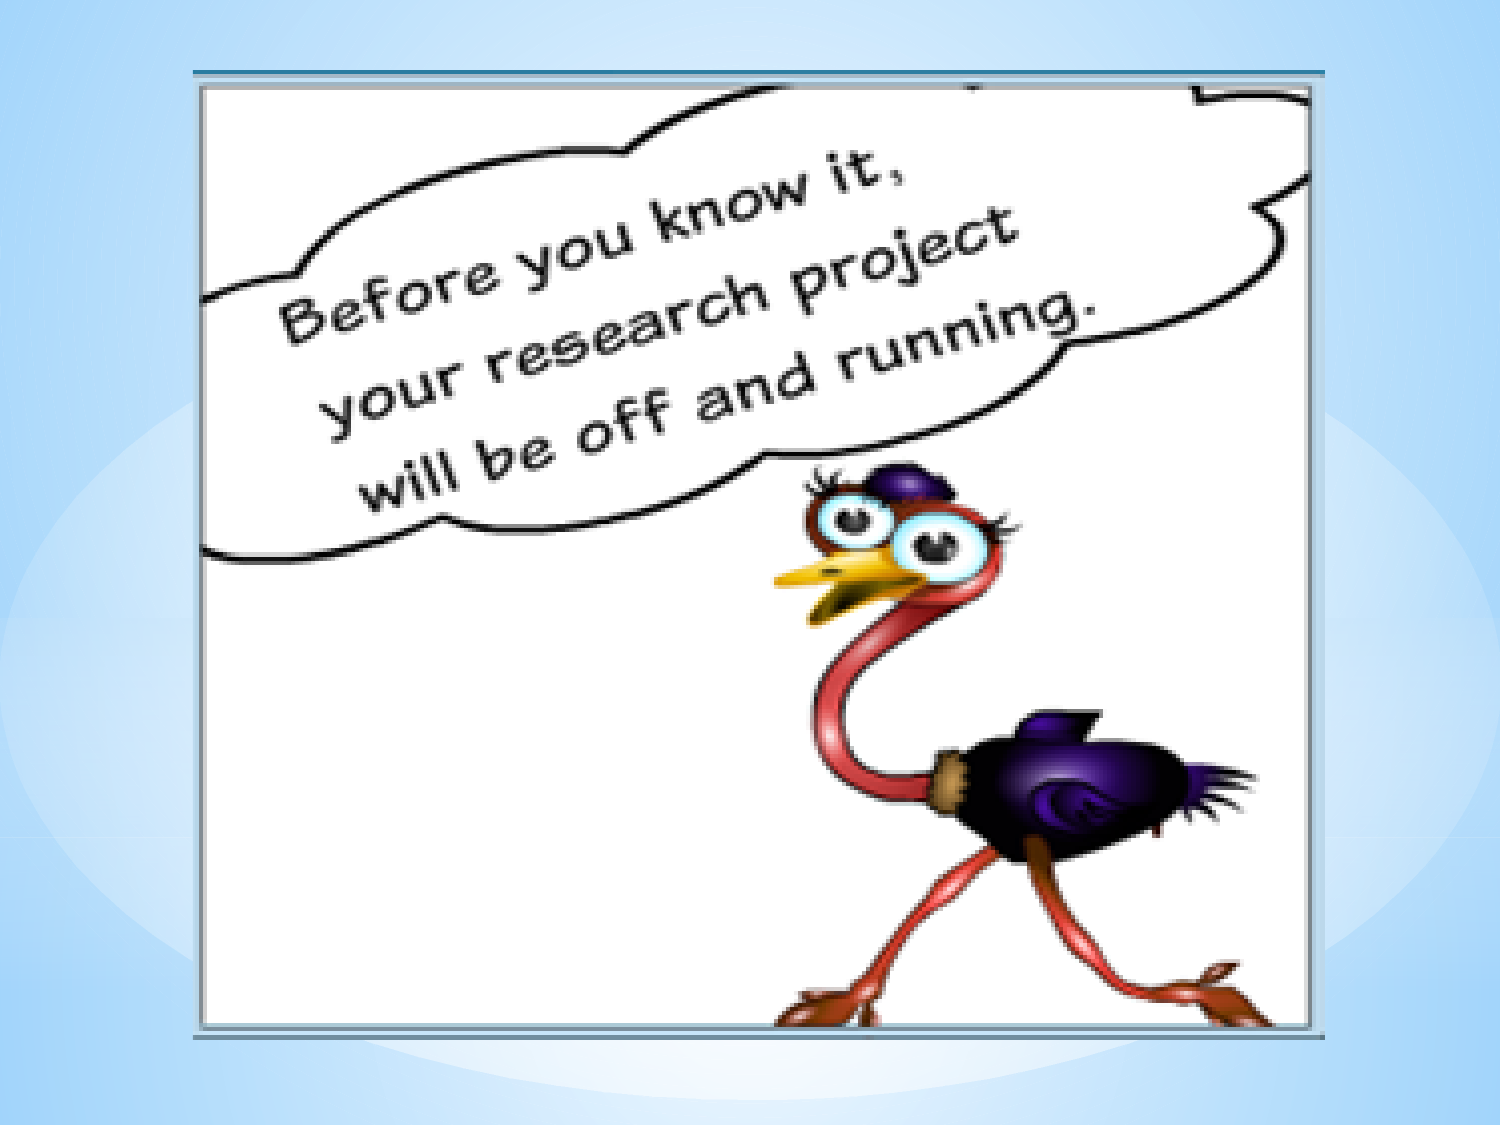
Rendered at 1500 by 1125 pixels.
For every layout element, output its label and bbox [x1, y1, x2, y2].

picture [192, 70, 1326, 1040]
